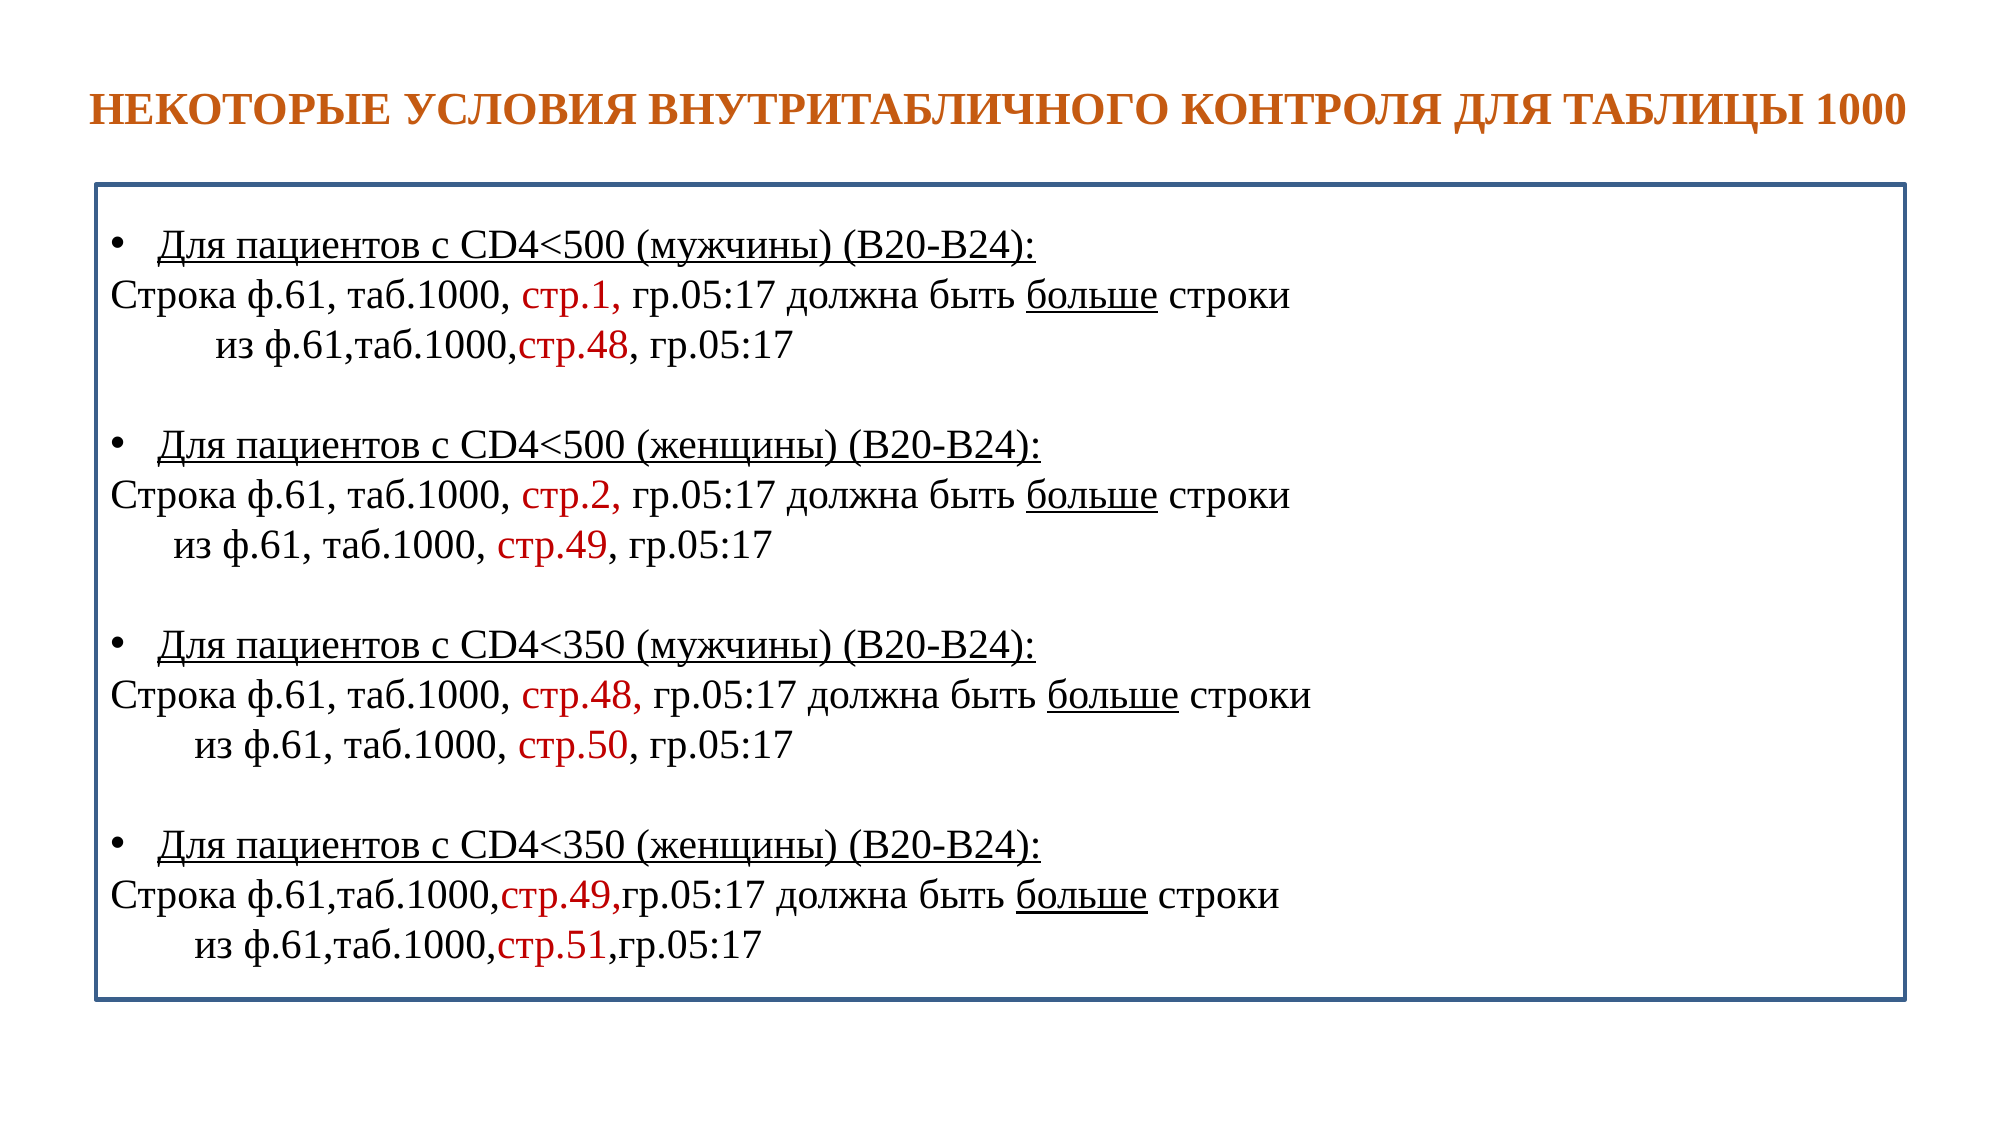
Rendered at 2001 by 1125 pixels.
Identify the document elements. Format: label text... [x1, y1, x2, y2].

title НЕКОТОРЫЕ УСЛОВИЯ ВНУТРИТАБЛИЧНОГО КОНТРОЛЯ ДЛЯ ТАБЛИЦЫ 1000 [74, 33, 1950, 185]
text_box Для пациентов с CD4<500 (мужчины) (В20-В24): Строка ф.61, таб.1000, стр.1, гр.05:17 должна быть больше строки из ф.61,таб.1000,стр.48, гр.05:17 Для пациентов с CD4<500 (женщины) (В20-В24): Строка ф.61, таб.1000, стр.2, гр.05:17 должна быть больше строки из ф.61, таб.1000, стр.49, гр.05:17 Для пациентов с CD4<350 (мужчины) (В20-В24): Строка ф.61, таб.1000, стр.48, гр.05:17 должна быть больше строки из ф.61, таб.1000, стр.50, гр.05:17 Для пациентов с CD4<350 (женщины) (В20-В24): Строка ф.61,таб.1000,стр.49,гр.05:17 должна быть больше строки из ф.61,таб.1000,стр.51,гр.05:17 [95, 184, 1906, 1000]
